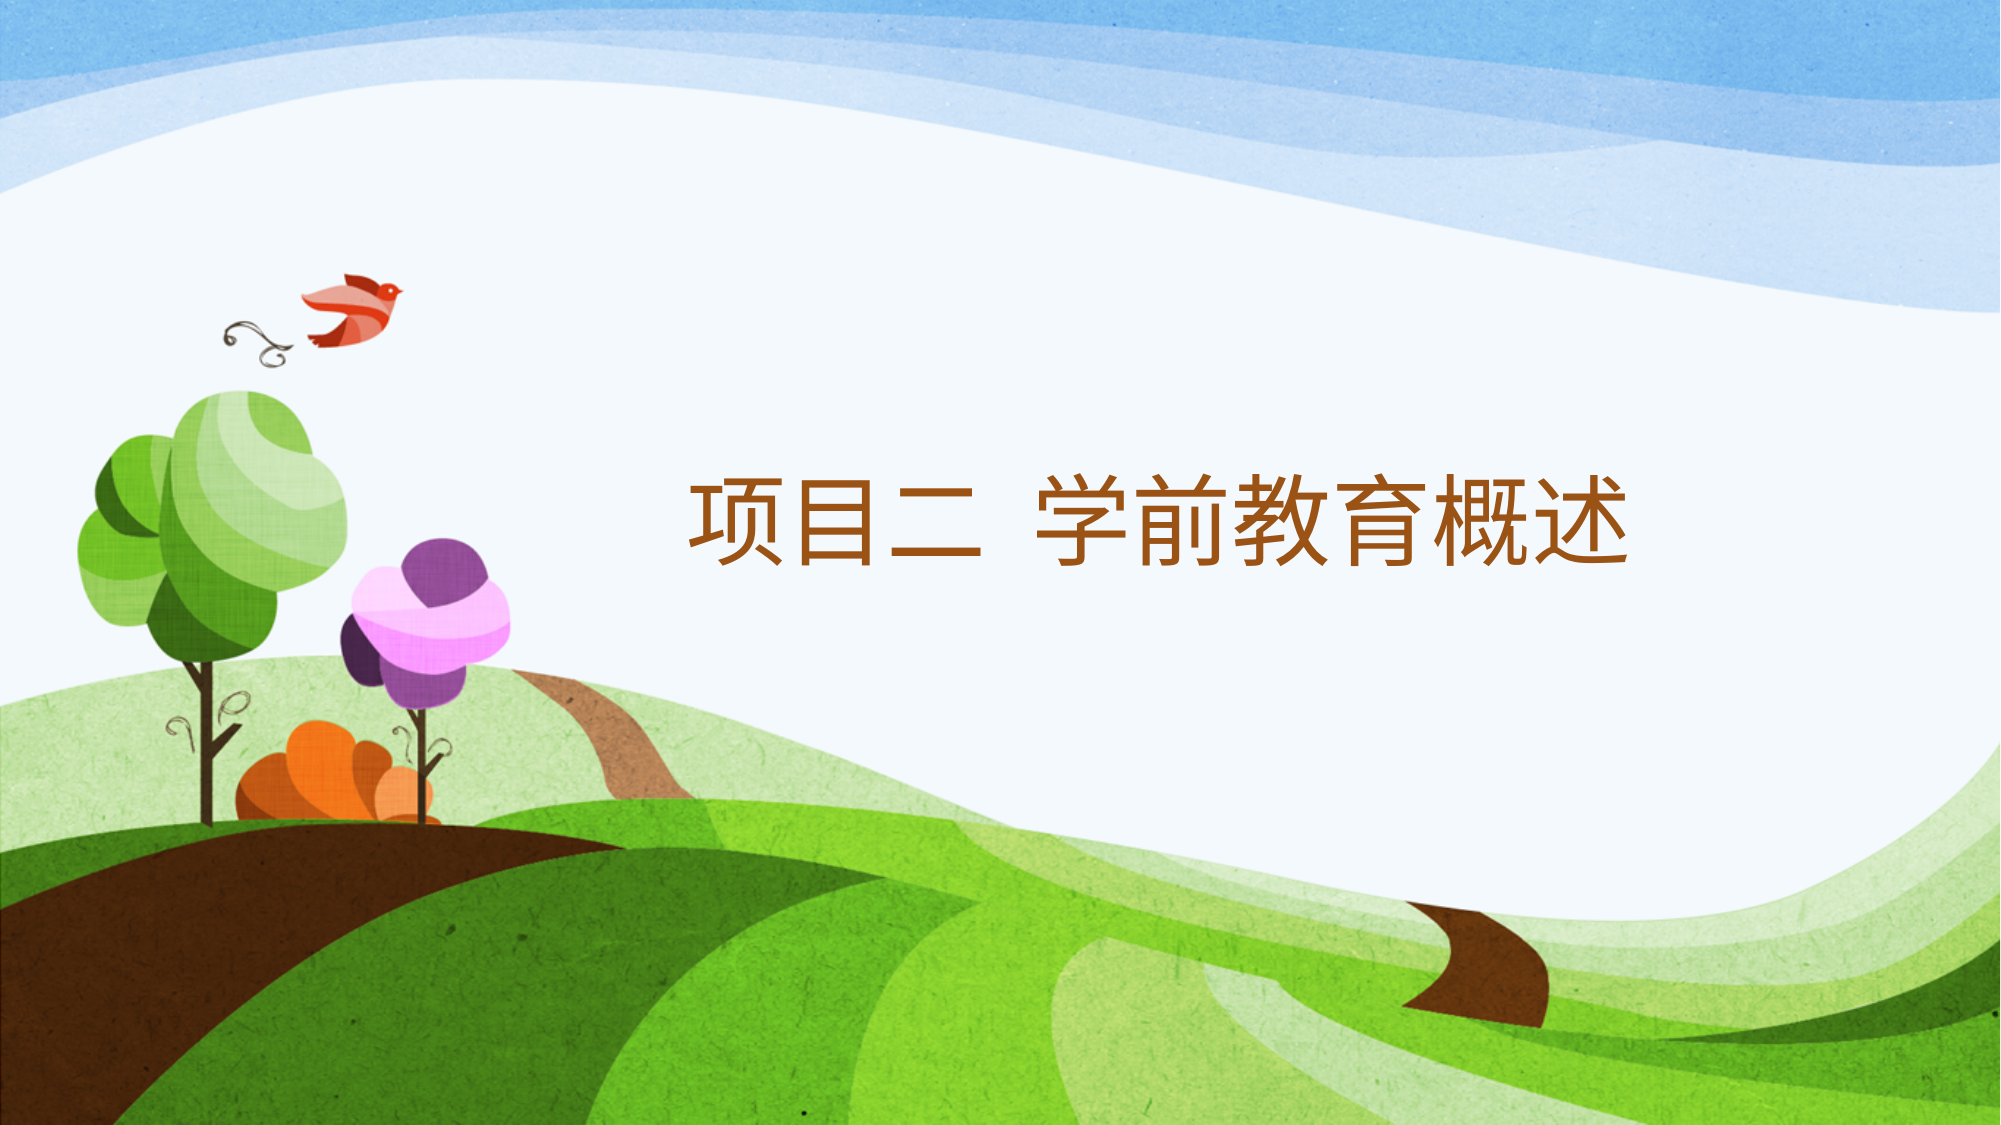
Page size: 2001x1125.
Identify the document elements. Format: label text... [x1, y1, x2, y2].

title 项目二 学前教育概述 [493, 287, 1825, 588]
picture [0, 0, 2001, 1125]
